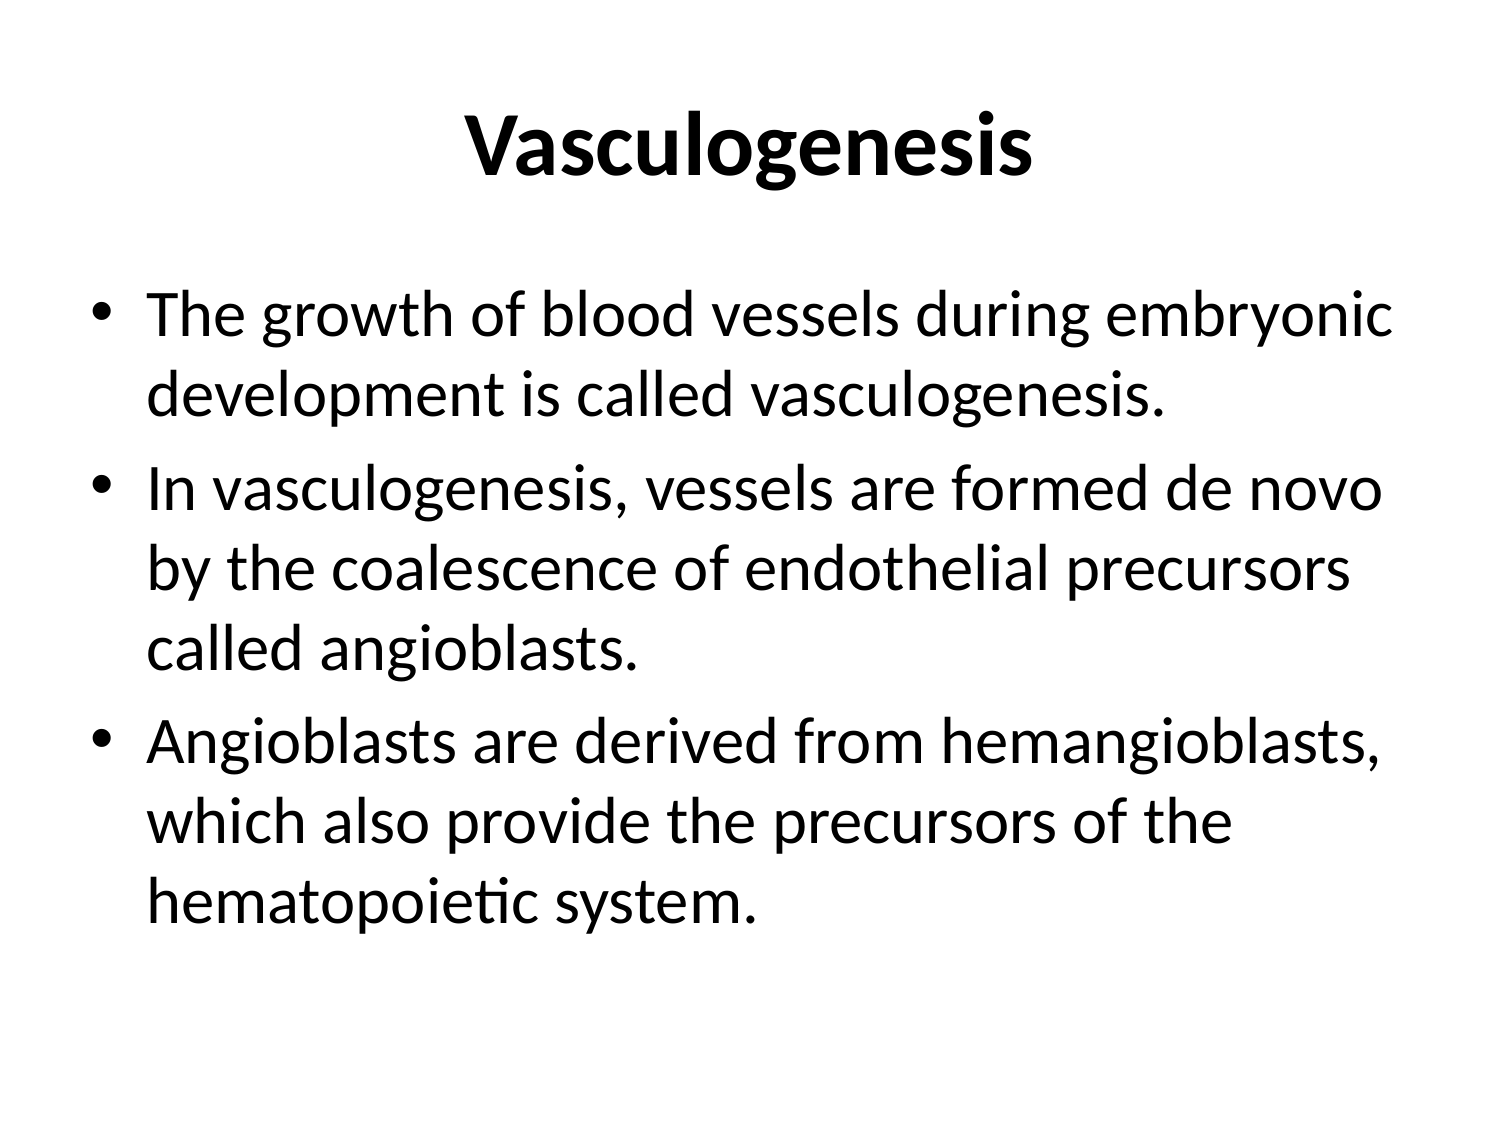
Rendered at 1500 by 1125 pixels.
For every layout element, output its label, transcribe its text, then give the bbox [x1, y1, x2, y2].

list The growth of blood vessels during embryonic development is called vasculogenesis. In vasculogenesis, vessels are formed de novo by the coalescence of endothelial precursors called angioblasts. Angioblasts are derived from hemangioblasts, which also provide the precursors of the hematopoietic system. [75, 262, 1425, 1005]
title Vasculogenesis [75, 45, 1425, 233]
